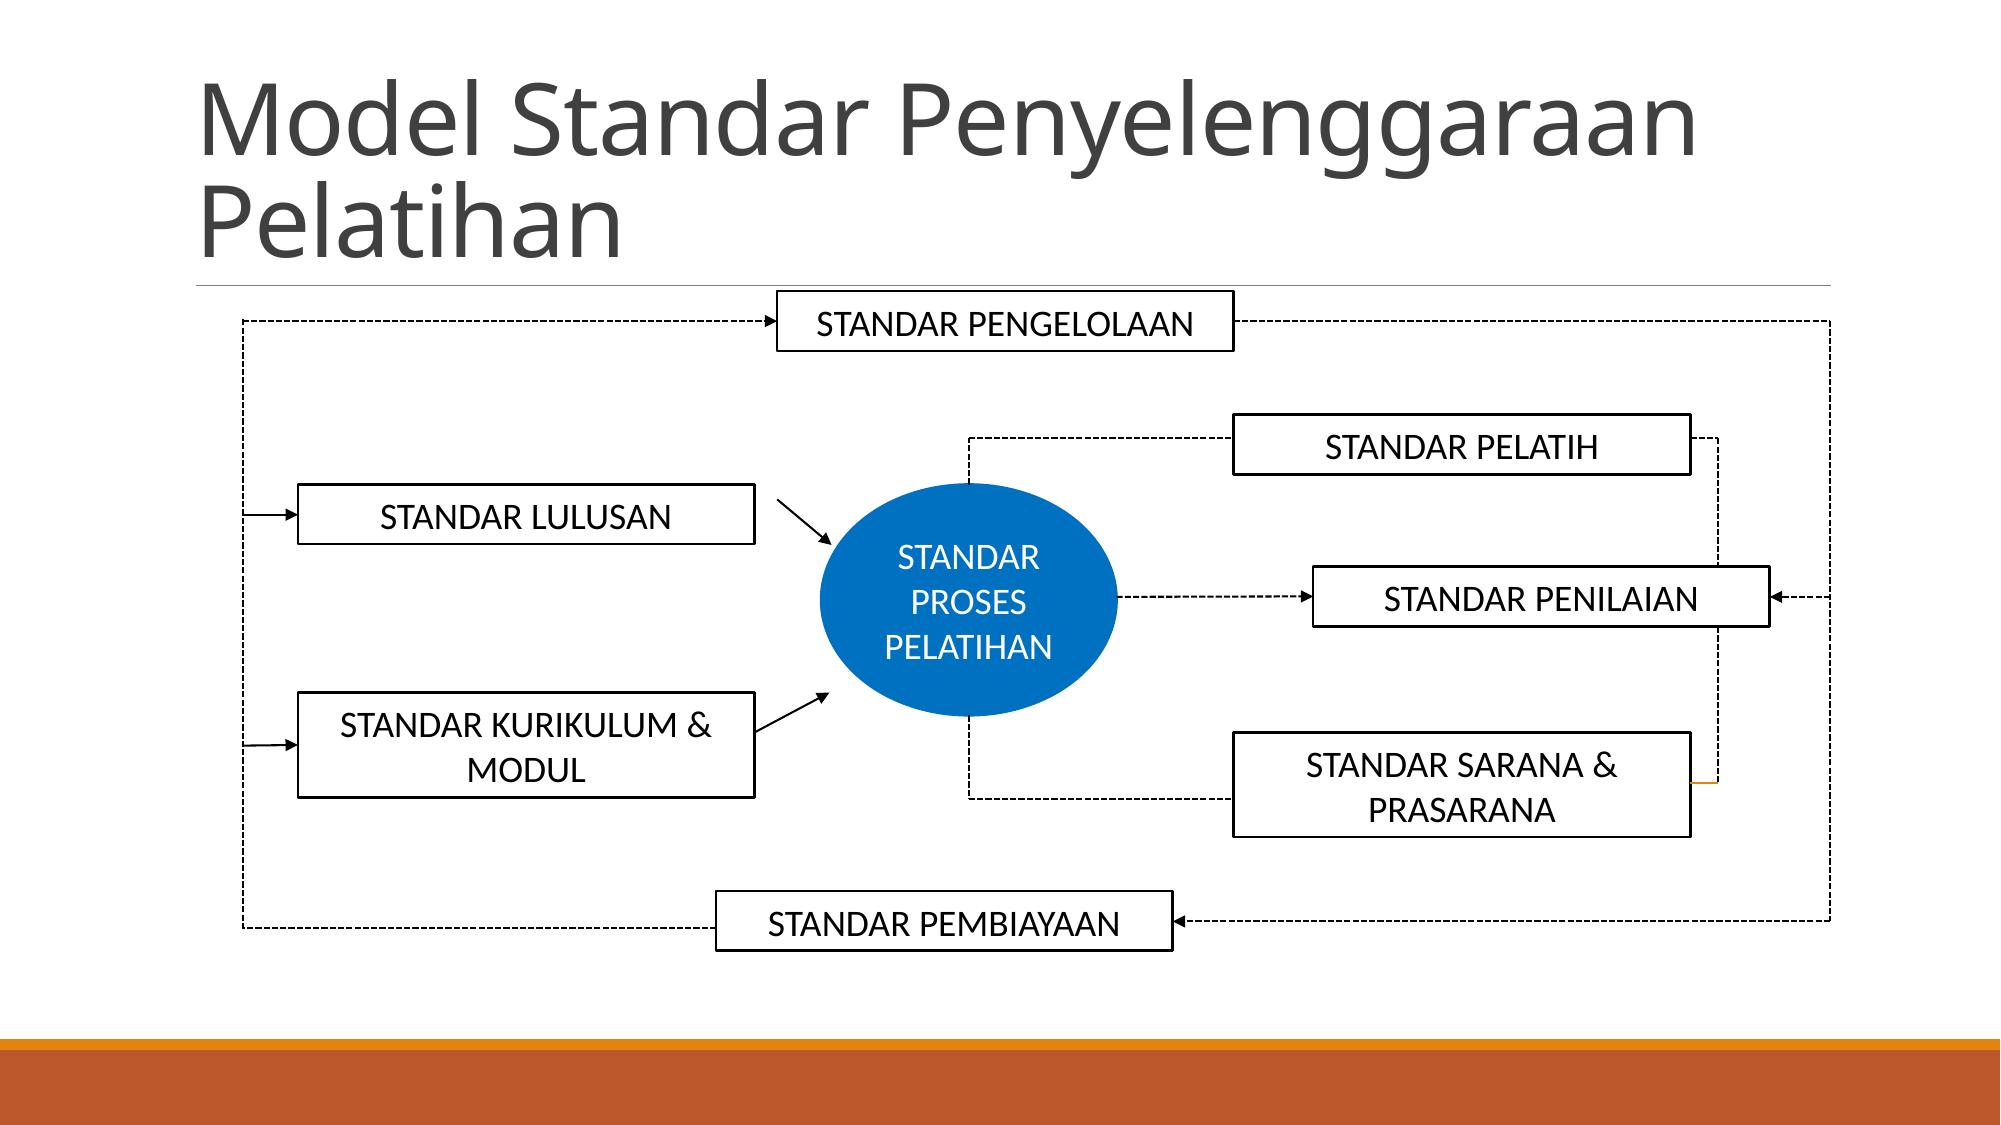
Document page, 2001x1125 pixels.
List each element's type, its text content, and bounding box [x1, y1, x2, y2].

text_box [776, 498, 832, 546]
text_box STANDAR SARANA & PRASARANA [1232, 731, 1692, 838]
text_box STANDAR LULUSAN [297, 483, 756, 545]
text_box STANDAR PEMBIAYAAN [715, 890, 1174, 952]
text_box STANDAR PENILAIAN [1312, 565, 1771, 628]
text_box STANDAR PELATIH [1232, 413, 1692, 476]
text_box STANDAR PROSES PELATIHAN [819, 483, 1118, 717]
text_box STANDAR PENGELOLAAN [776, 290, 1235, 352]
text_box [753, 692, 830, 733]
text_box STANDAR KURIKULUM & MODUL [297, 691, 756, 799]
title Model Standar Penyelenggaraan Pelatihan [180, 47, 1830, 285]
